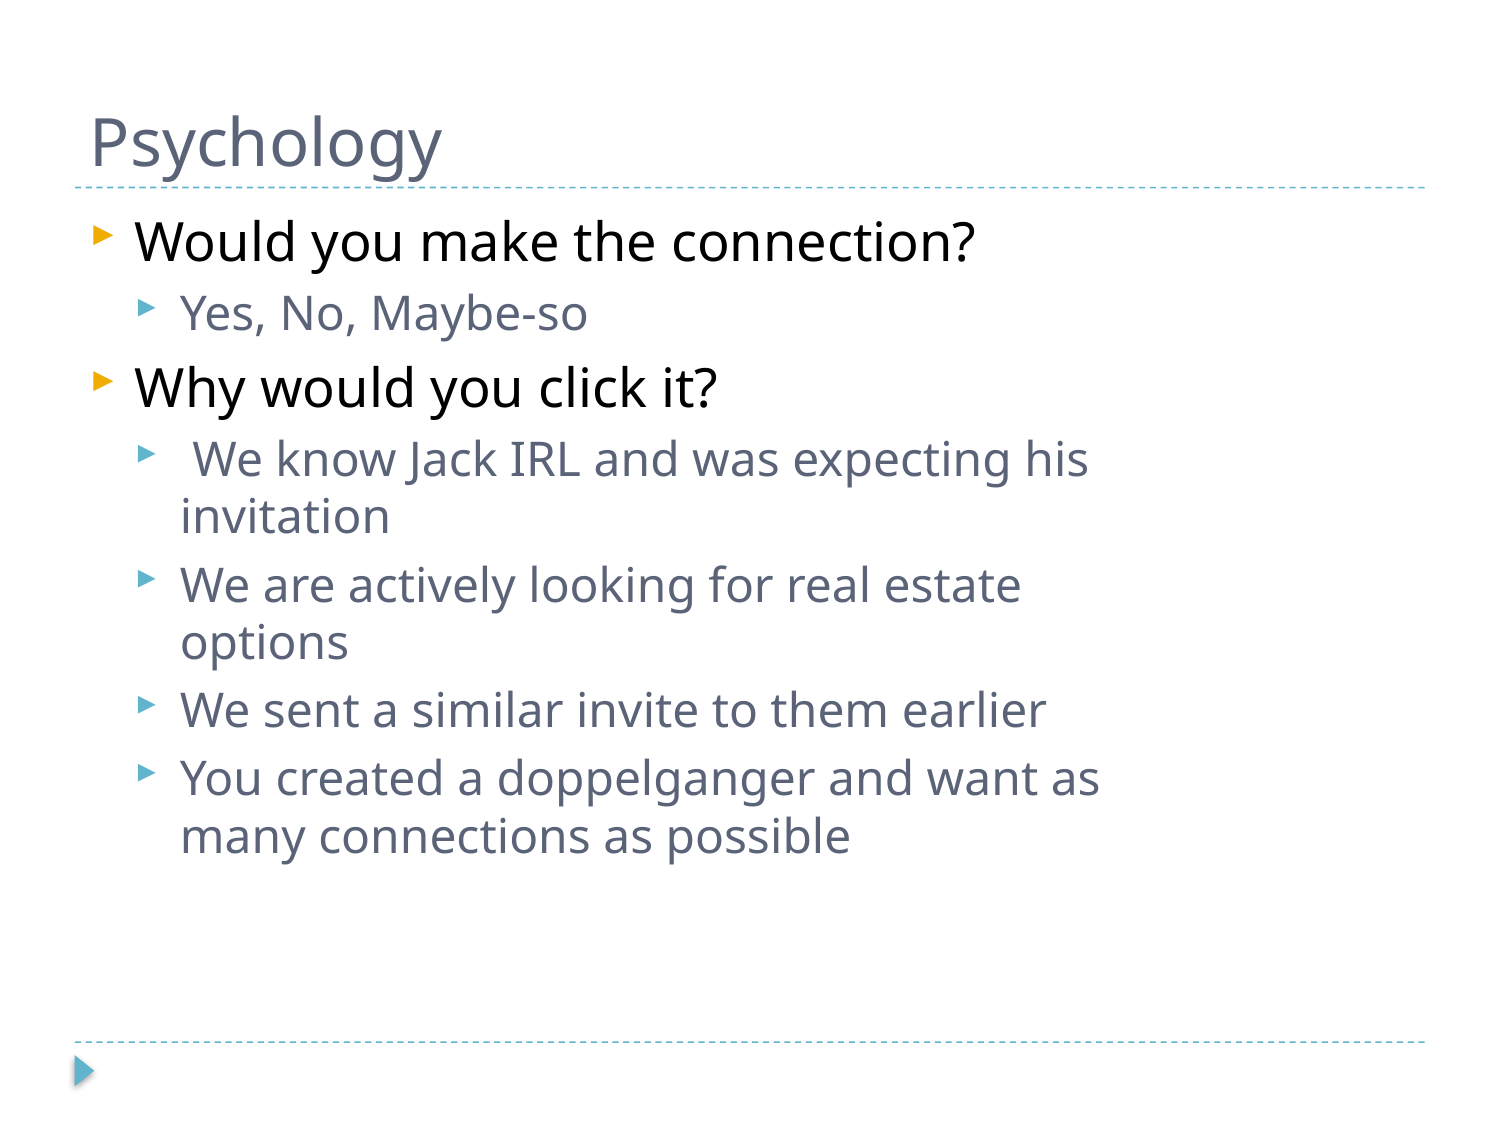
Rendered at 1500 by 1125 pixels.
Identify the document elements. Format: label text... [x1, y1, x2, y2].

list Would you make the connection? Yes, No, Maybe-so Why would you click it? We know Jack IRL and was expecting his invitation We are actively looking for real estate options We sent a similar invite to them earlier You created a doppelganger and want as many connections as possible [75, 200, 1150, 1010]
title Psychology [75, 24, 1425, 188]
